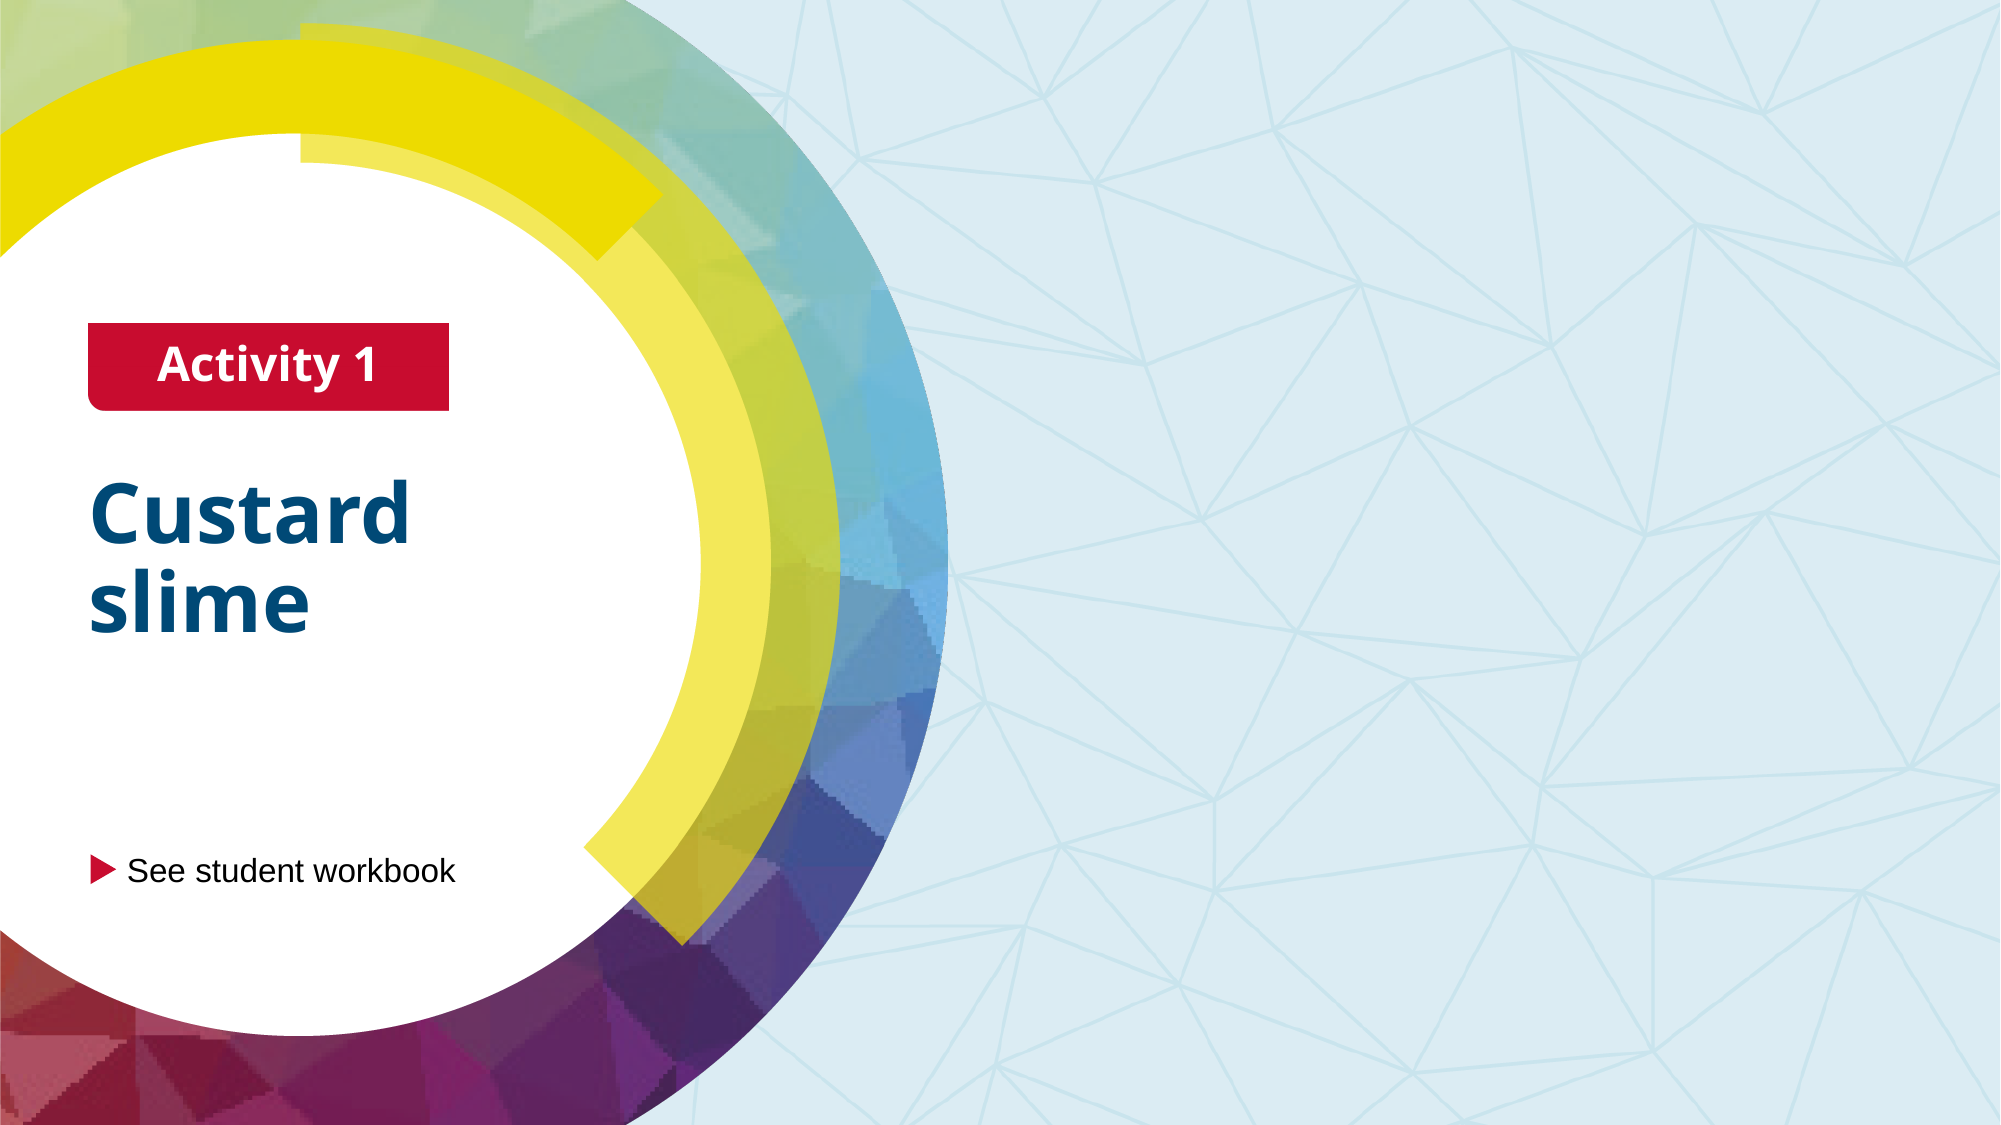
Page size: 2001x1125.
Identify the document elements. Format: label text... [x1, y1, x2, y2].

picture [0, 0, 2001, 1125]
list See student workbook [126, 802, 680, 890]
list Activity 1 [88, 323, 449, 410]
title Custard slime [88, 471, 641, 716]
